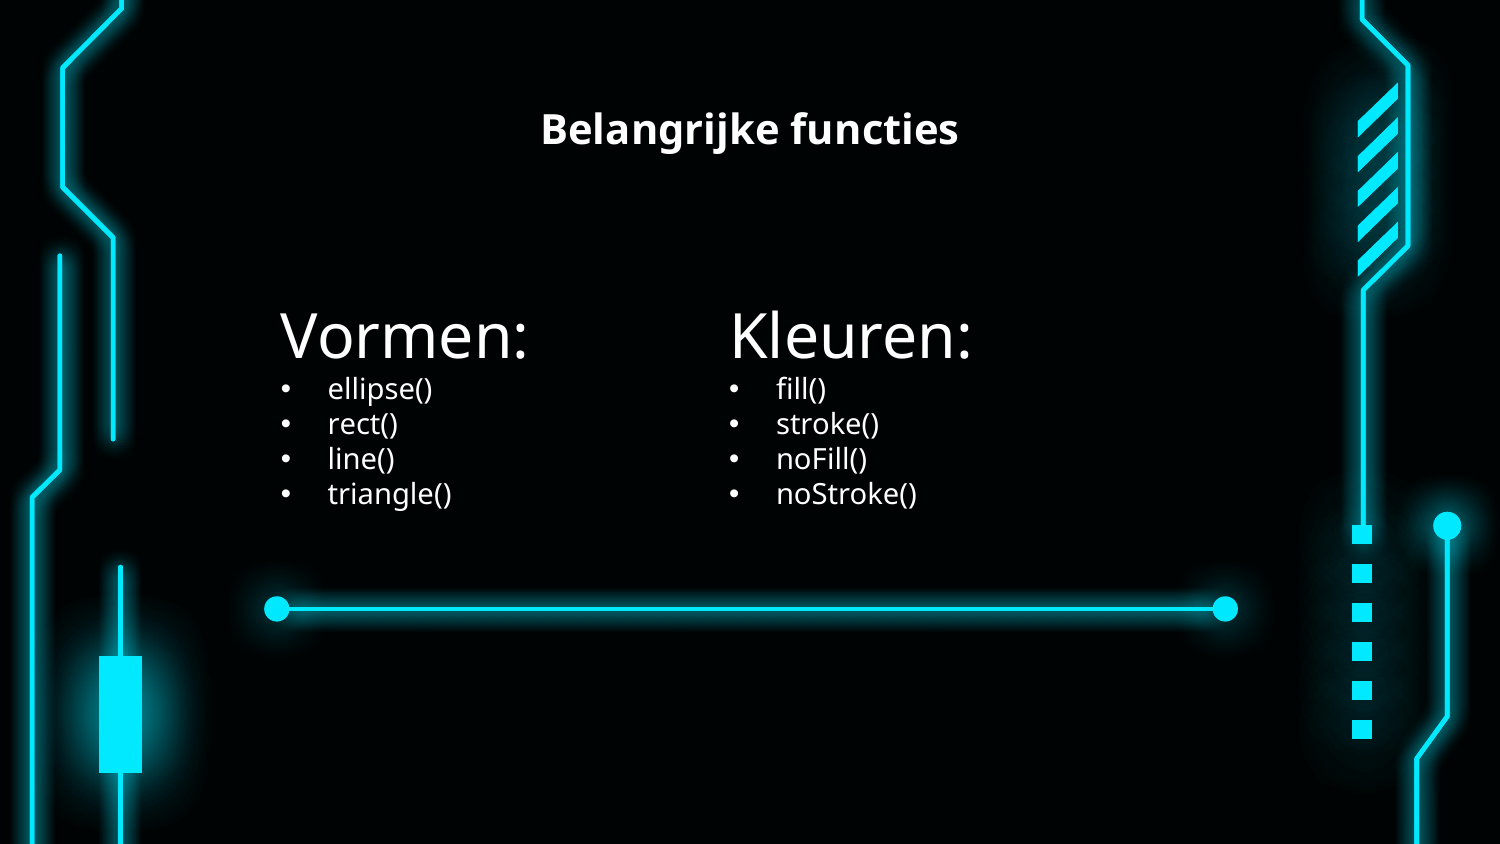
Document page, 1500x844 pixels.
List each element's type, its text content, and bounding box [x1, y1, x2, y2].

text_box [265, 597, 1237, 621]
subtitle Vormen: ellipse() rect() line() triangle() [265, 295, 714, 548]
title Belangrijke functies [116, 88, 1383, 167]
text_box Kleuren: fill() stroke() noFill() noStroke() [714, 295, 1500, 548]
